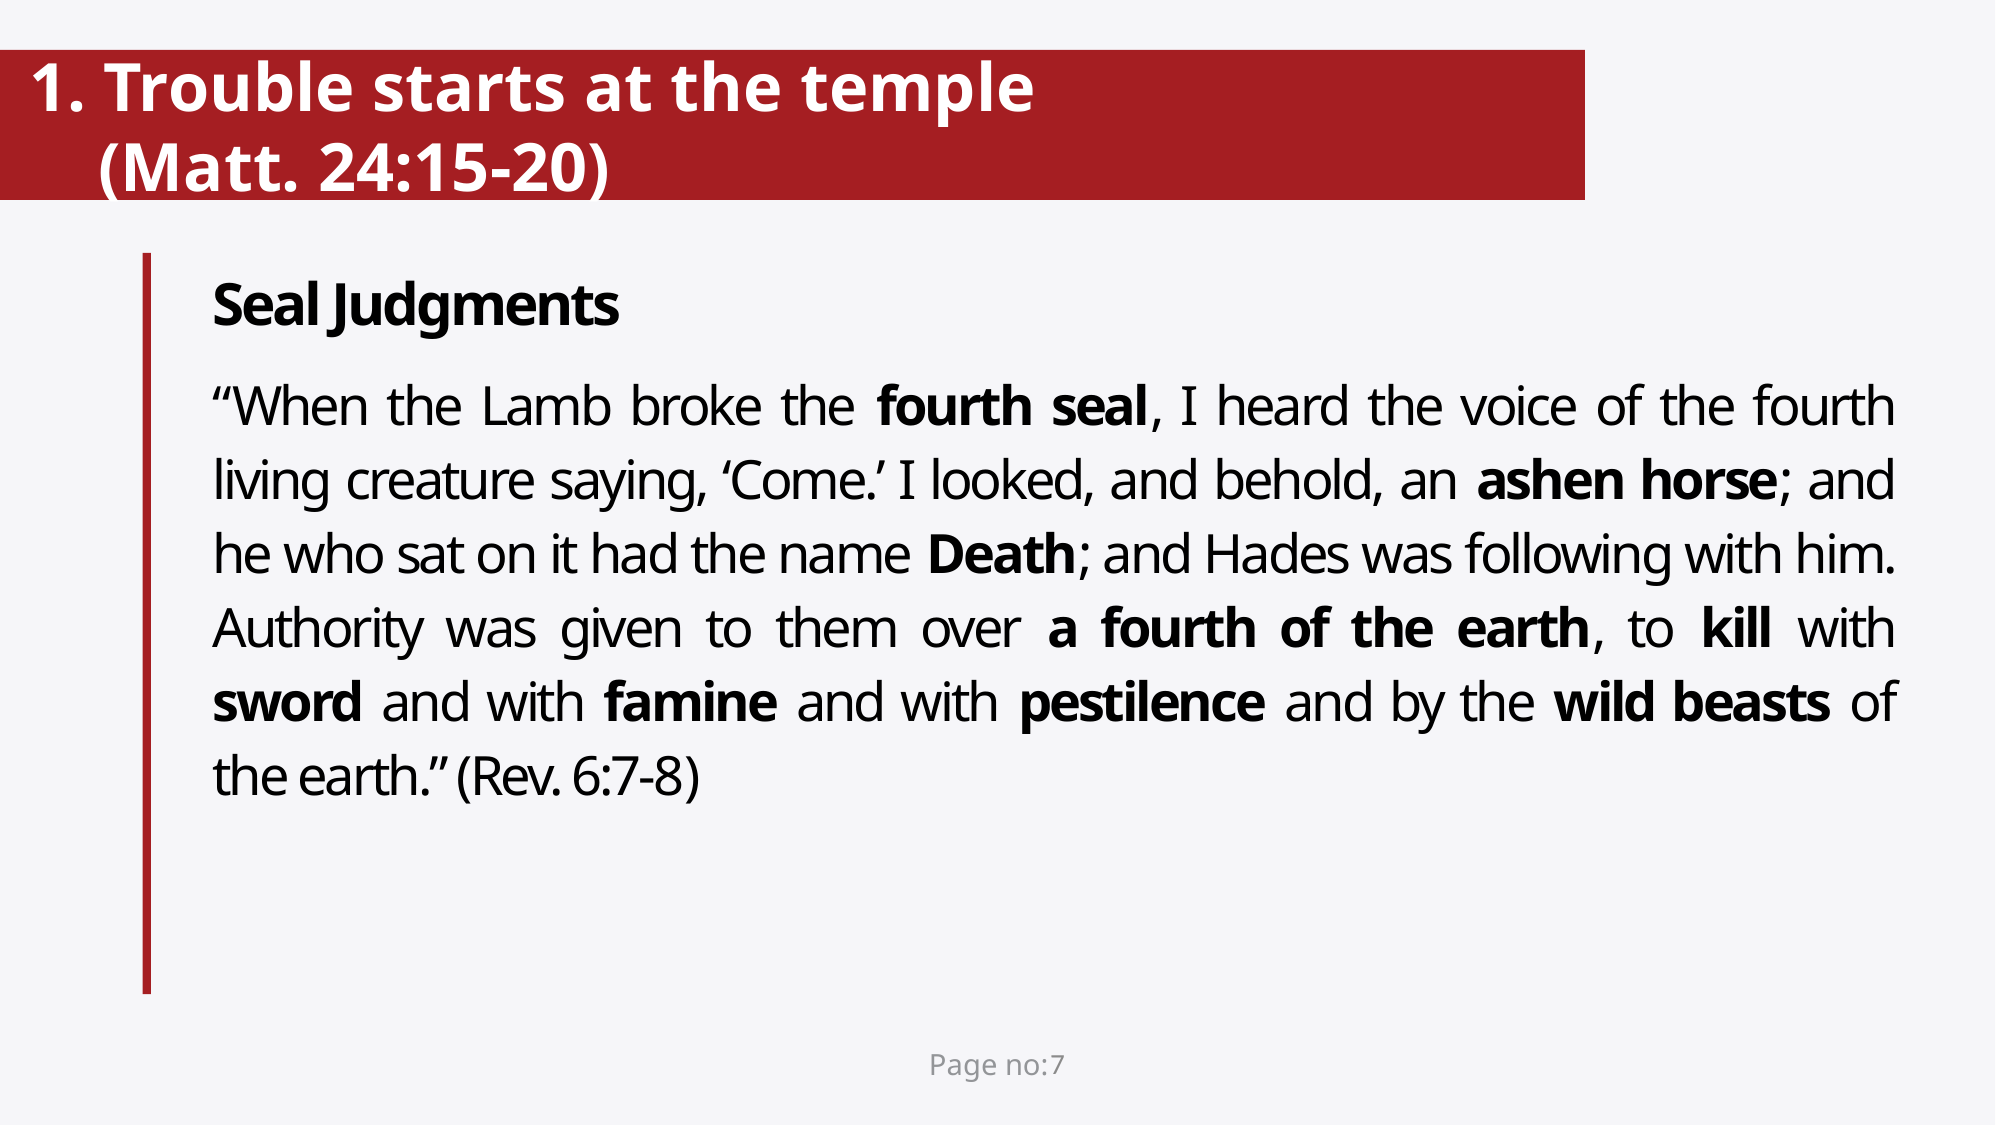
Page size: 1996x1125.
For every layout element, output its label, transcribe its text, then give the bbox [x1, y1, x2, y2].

subtitle Seal Judgments “When the Lamb broke the fourth seal, I heard the voice of the fourth living creature saying, ‘Come.’ I looked, and behold, an ashen horse; and he who sat on it had the name Death; and Hades was following with him. Authority was given to them over a fourth of the earth, to kill with sword and with famine and with pestilence and by the wild beasts of the earth.” (Rev. 6:7-8) [197, 249, 1910, 1000]
title 1. Trouble starts at the temple (Matt. 24:15-20) [14, 62, 1810, 188]
